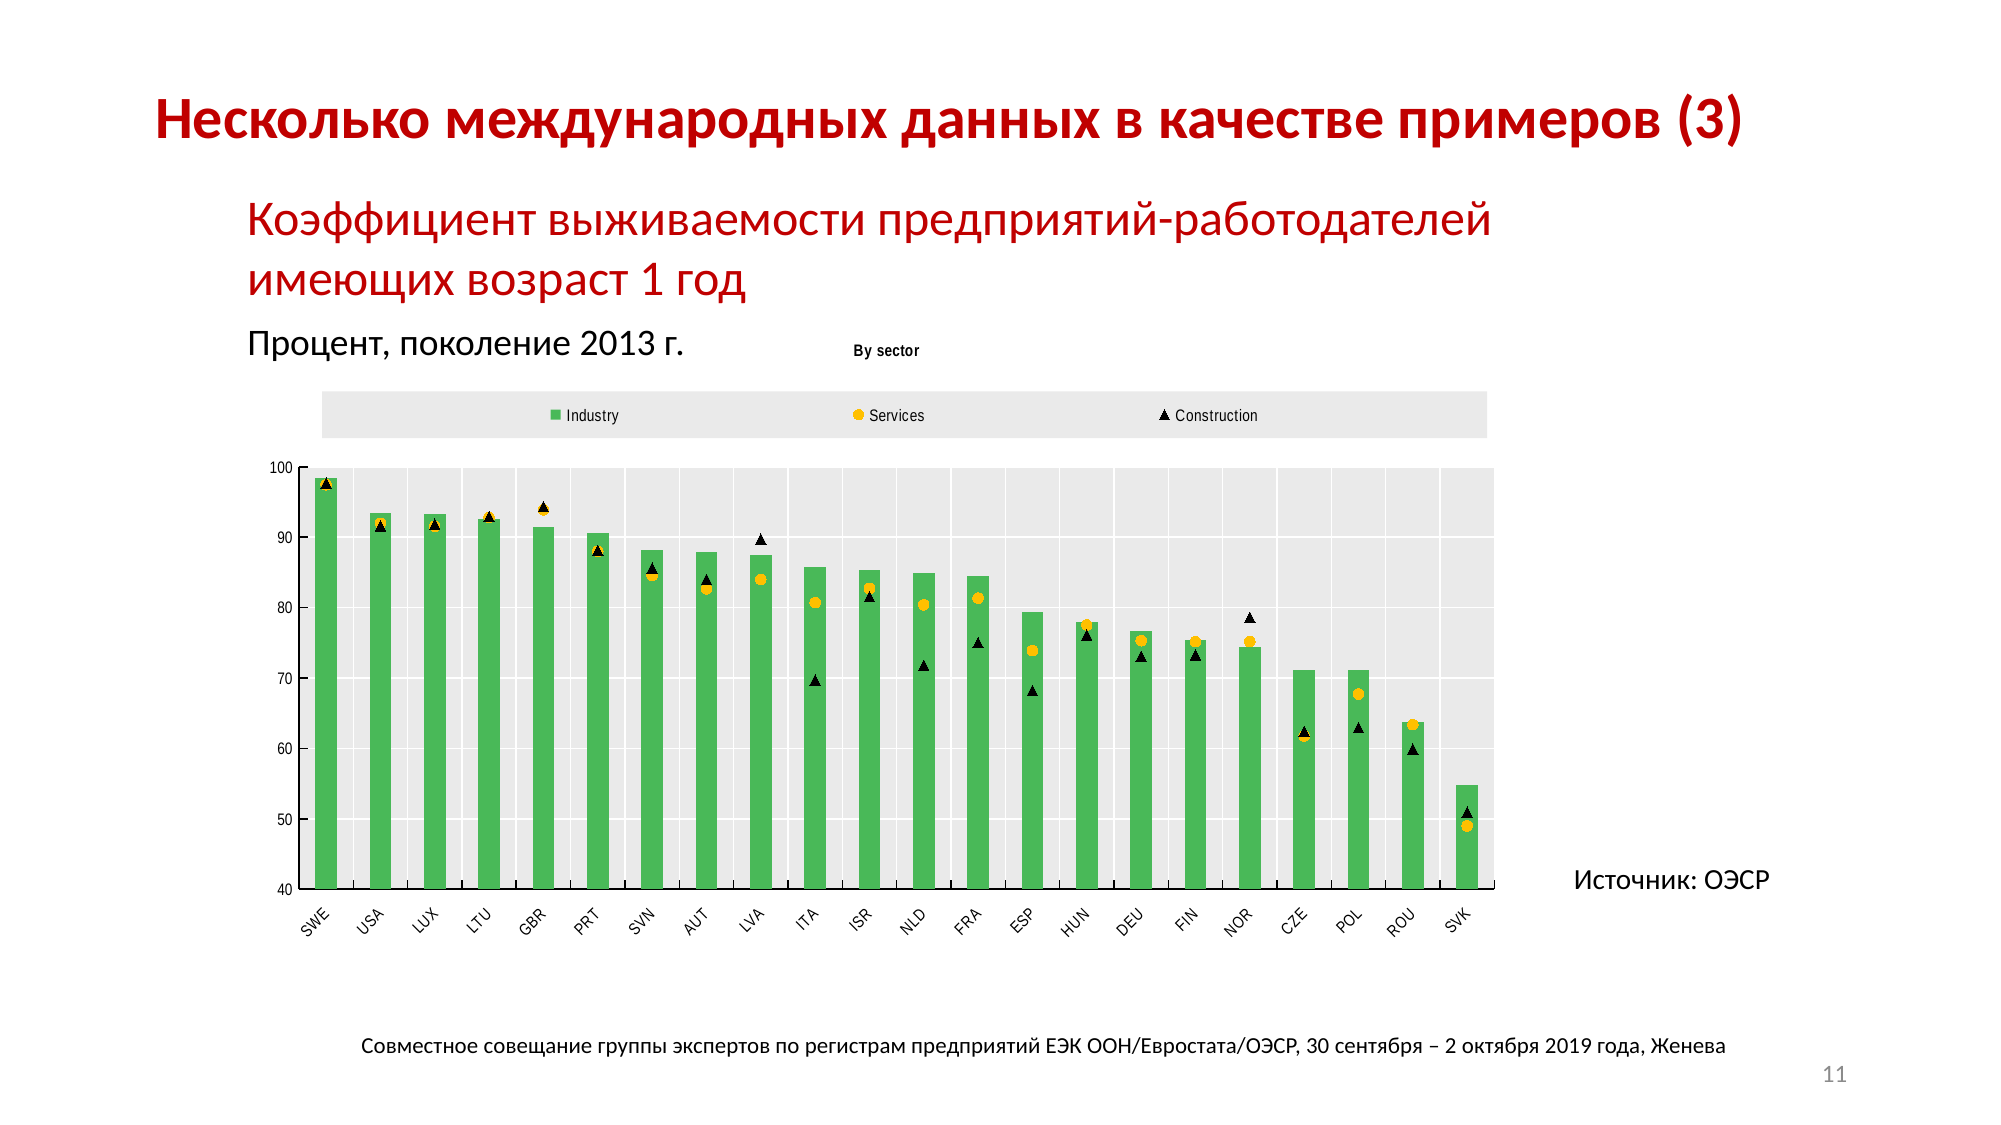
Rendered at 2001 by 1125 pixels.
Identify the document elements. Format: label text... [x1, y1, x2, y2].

text_box Коэффициент выживаемости предприятий-работодателей имеющих возраст 1 год Процент, поколение 2013 г. [232, 178, 1703, 371]
chart [258, 323, 1498, 947]
slide_number 11 [1412, 1075, 1863, 1103]
text_box Источник: ОЭСР [1559, 853, 1802, 903]
footer Совместное совещание группы экспертов по регистрам предприятий ЕЭК ООН/Евростата/ОЭСР, 30 сентября – 2 октября 2019 года, Женева [137, 1014, 1953, 1075]
title Несколько международных данных в качестве примеров (3) [140, 71, 1863, 167]
